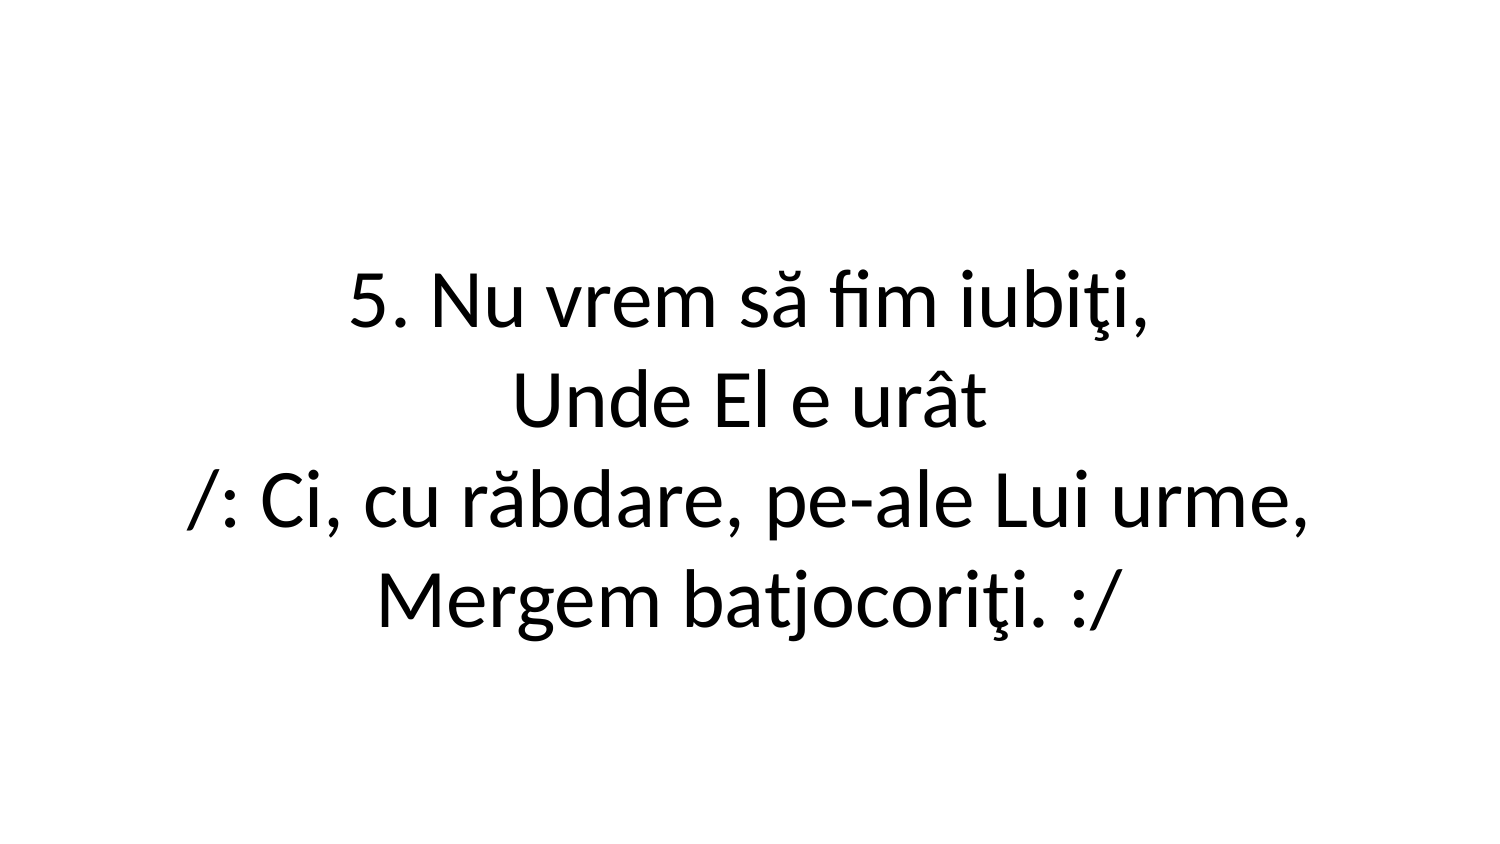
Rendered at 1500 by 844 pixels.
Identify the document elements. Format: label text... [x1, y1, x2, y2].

text_box 5. Nu vrem să fim iubiţi, Unde El e urât /: Ci, cu răbdare, pe-ale Lui urme, Mergem batjocoriţi. :/ [172, 192, 1328, 652]
